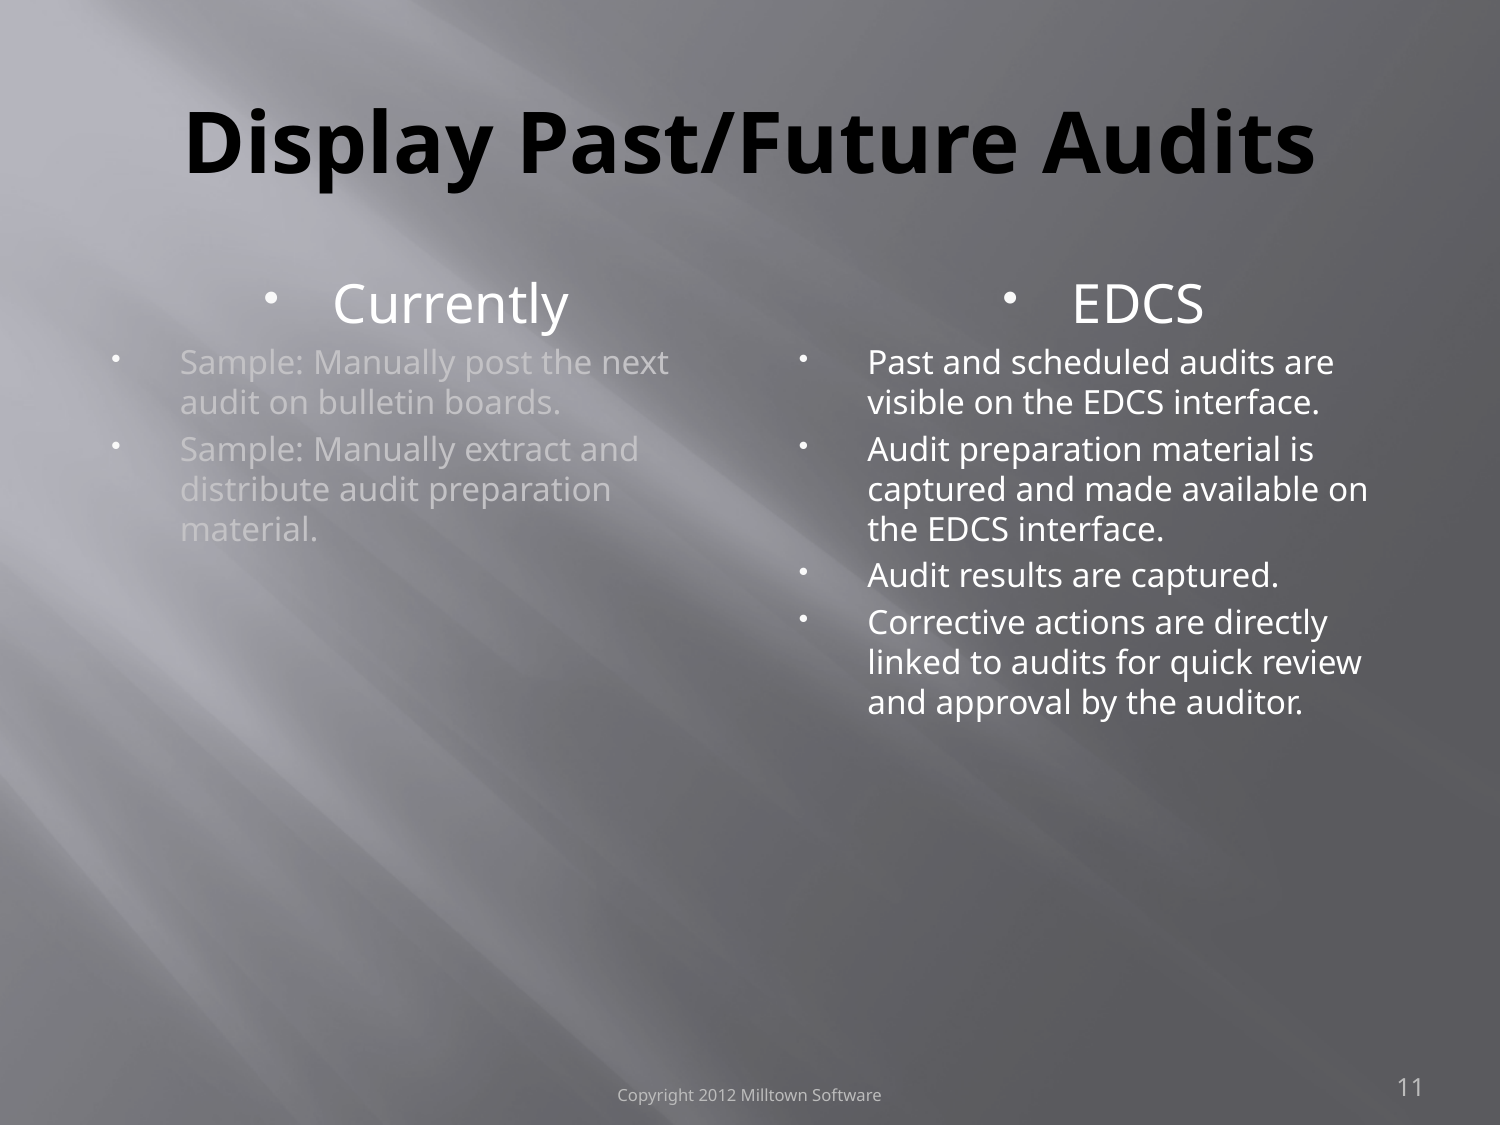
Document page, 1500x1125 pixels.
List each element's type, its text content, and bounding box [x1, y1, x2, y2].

list Currently Sample: Manually post the next audit on bulletin boards. Sample: Manually extract and distribute audit preparation material. [75, 262, 738, 1005]
title Display Past/Future Audits [75, 45, 1425, 233]
footer Copyright 2012 Milltown Software [512, 1052, 988, 1113]
list EDCS Past and scheduled audits are visible on the EDCS interface. Audit preparation material is captured and made available on the EDCS interface. Audit results are captured. Corrective actions are directly linked to audits for quick review and approval by the auditor. [762, 262, 1425, 1005]
slide_number 11 [1299, 1052, 1425, 1113]
